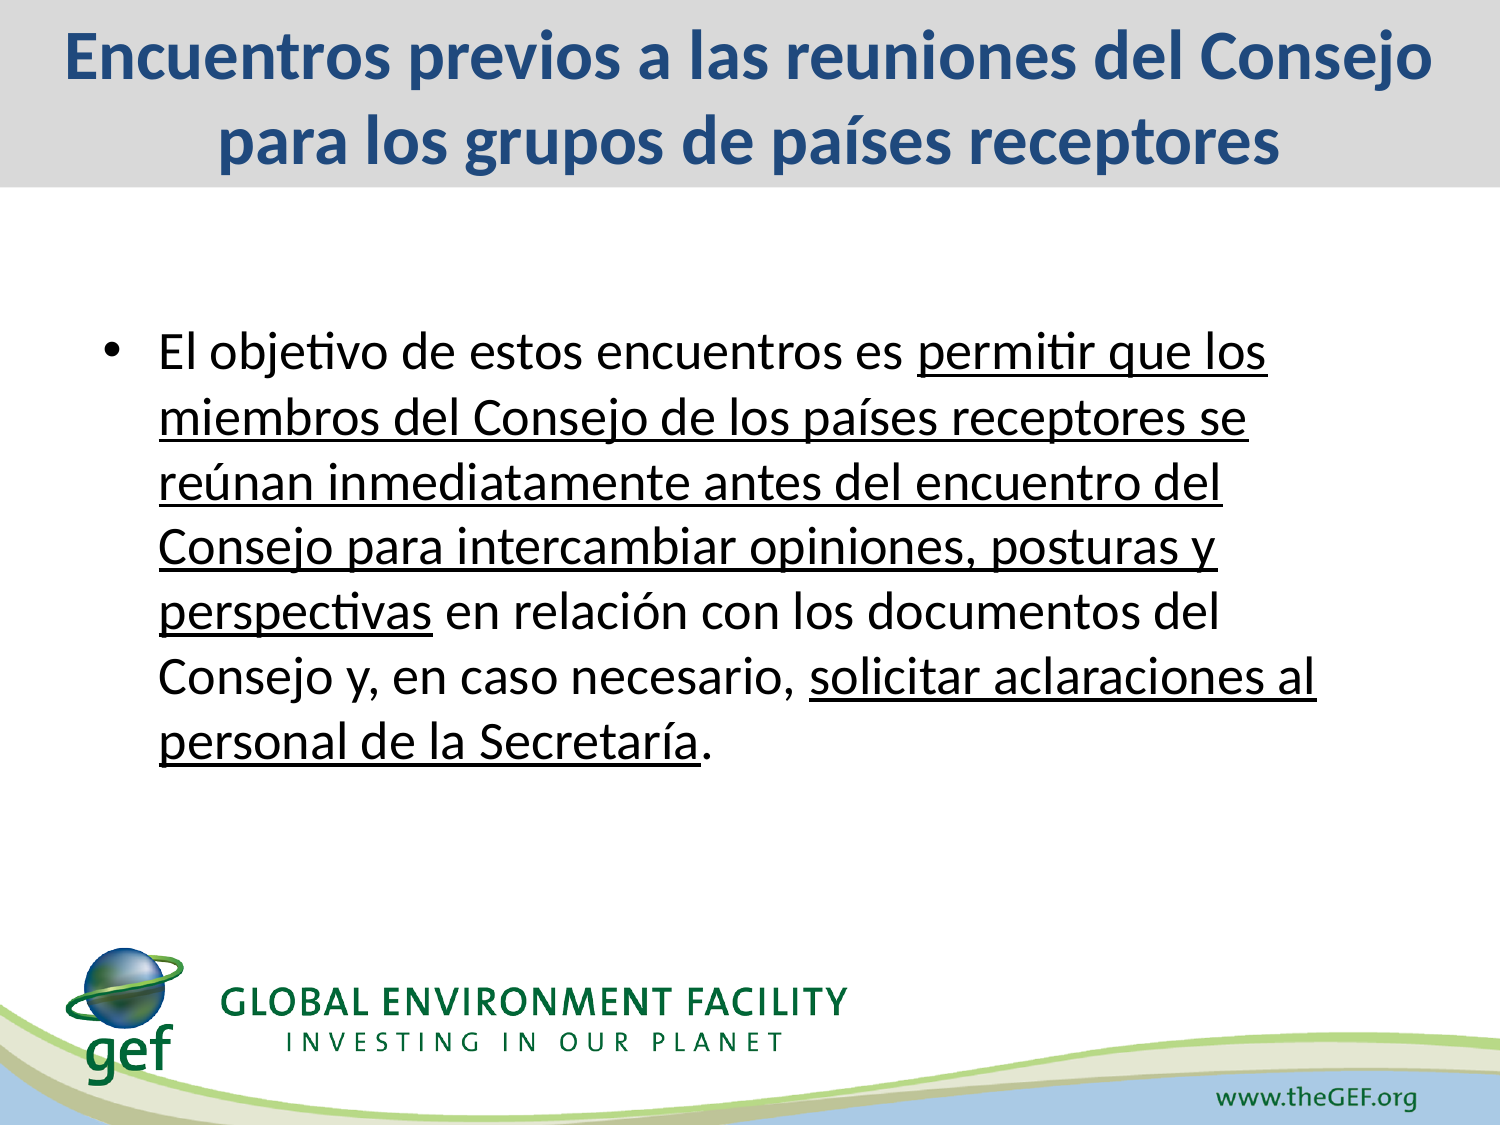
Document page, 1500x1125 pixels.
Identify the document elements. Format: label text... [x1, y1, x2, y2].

list El objetivo de estos encuentros es permitir que los miembros del Consejo de los países receptores se reúnan inmediatamente antes del encuentro del Consejo para intercambiar opiniones, posturas y perspectivas en relación con los documentos del Consejo y, en caso necesario, solicitar aclaraciones al personal de la Secretaría. [87, 237, 1413, 963]
title Encuentros previos a las reuniones del Consejo para los grupos de países receptores [0, 0, 1500, 188]
picture [0, 920, 1500, 1125]
